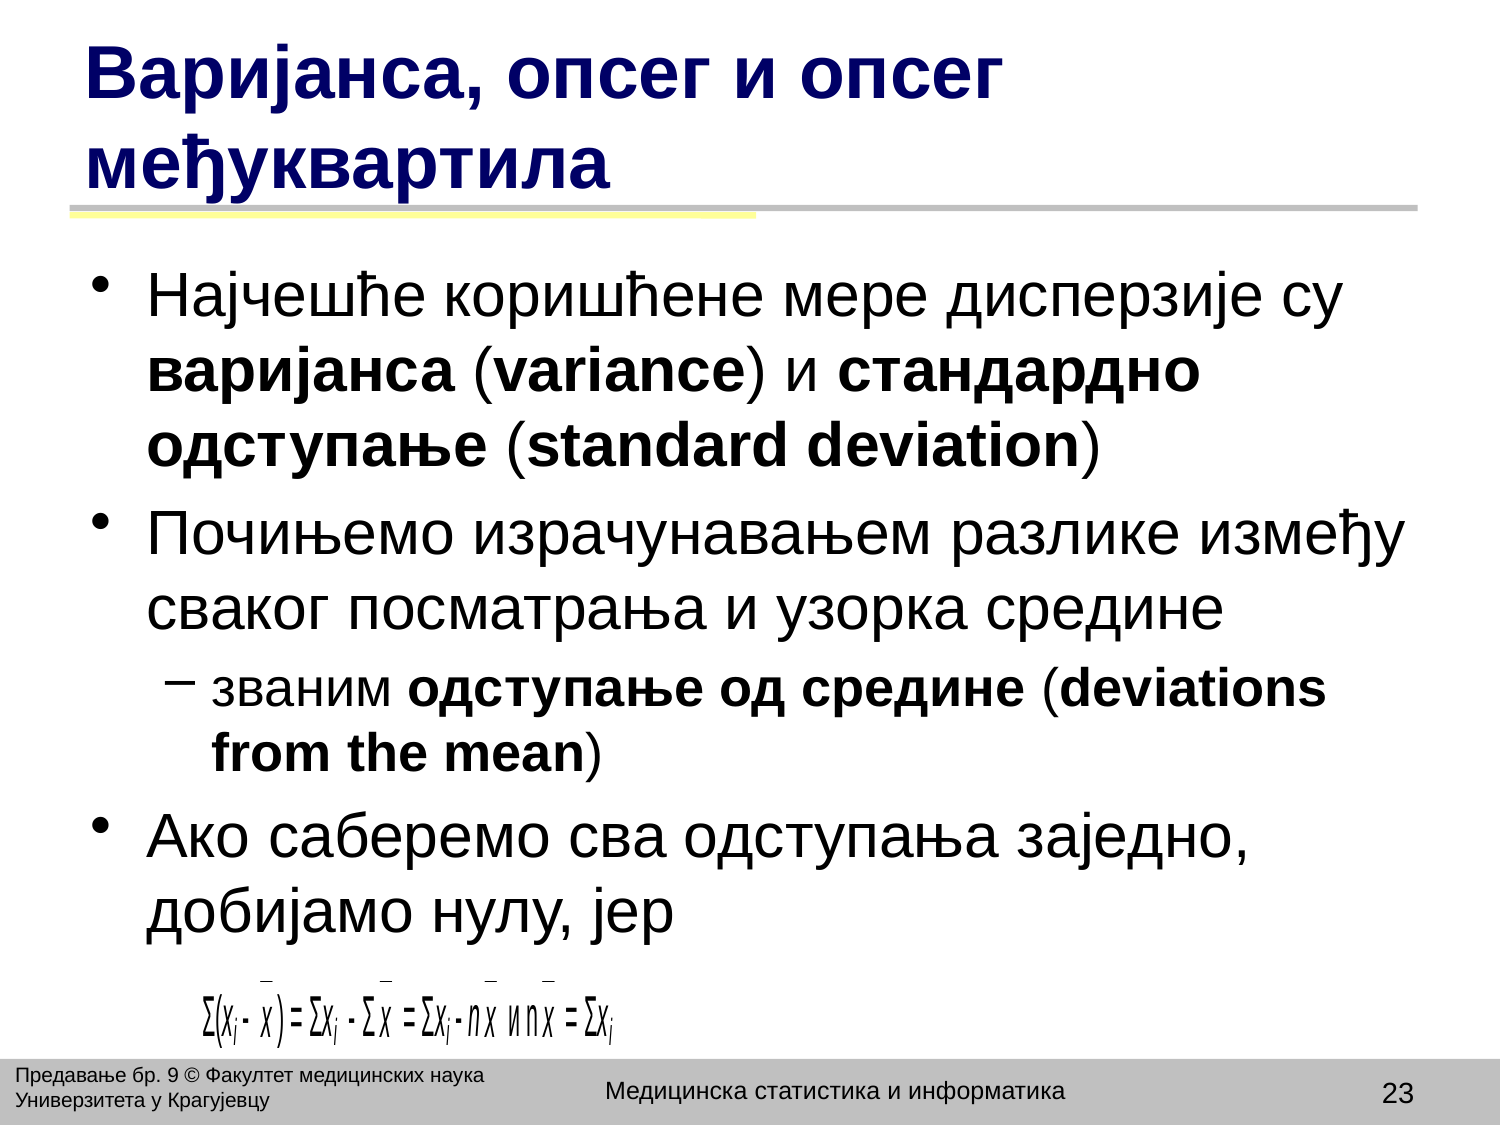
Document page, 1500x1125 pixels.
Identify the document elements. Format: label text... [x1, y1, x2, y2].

footer Медицинска статистика и информатика [512, 1066, 1160, 1125]
title Варијанса, опсег и опсег међуквартила [69, 19, 1426, 208]
slide_number Предавање бр. 9 © Факултет медицинских наука Универзитета у Крагујевцу [0, 1053, 611, 1108]
slide_number 23 [1164, 1066, 1430, 1125]
picture [202, 933, 1185, 1051]
list Најчешће коришћене мере дисперзије су варијанса (variance) и стандардно одступање (standard deviation) Почињемо израчунавањем разлике између сваког посматрања и узорка средине званим одступање од средине (deviations from the mean) Aко саберемо сва одступања заједно, добијамо нулу, јер [74, 246, 1426, 547]
list Најчешће коришћене мере дисперзије су варијанса (variance) и стандардно одступање (standard deviation) Почињемо израчунавањем разлике између сваког посматрања и узорка средине званим одступање од средине (deviations from the mean) Aко саберемо сва одступања заједно, добијамо нулу, јер [74, 548, 1426, 1023]
